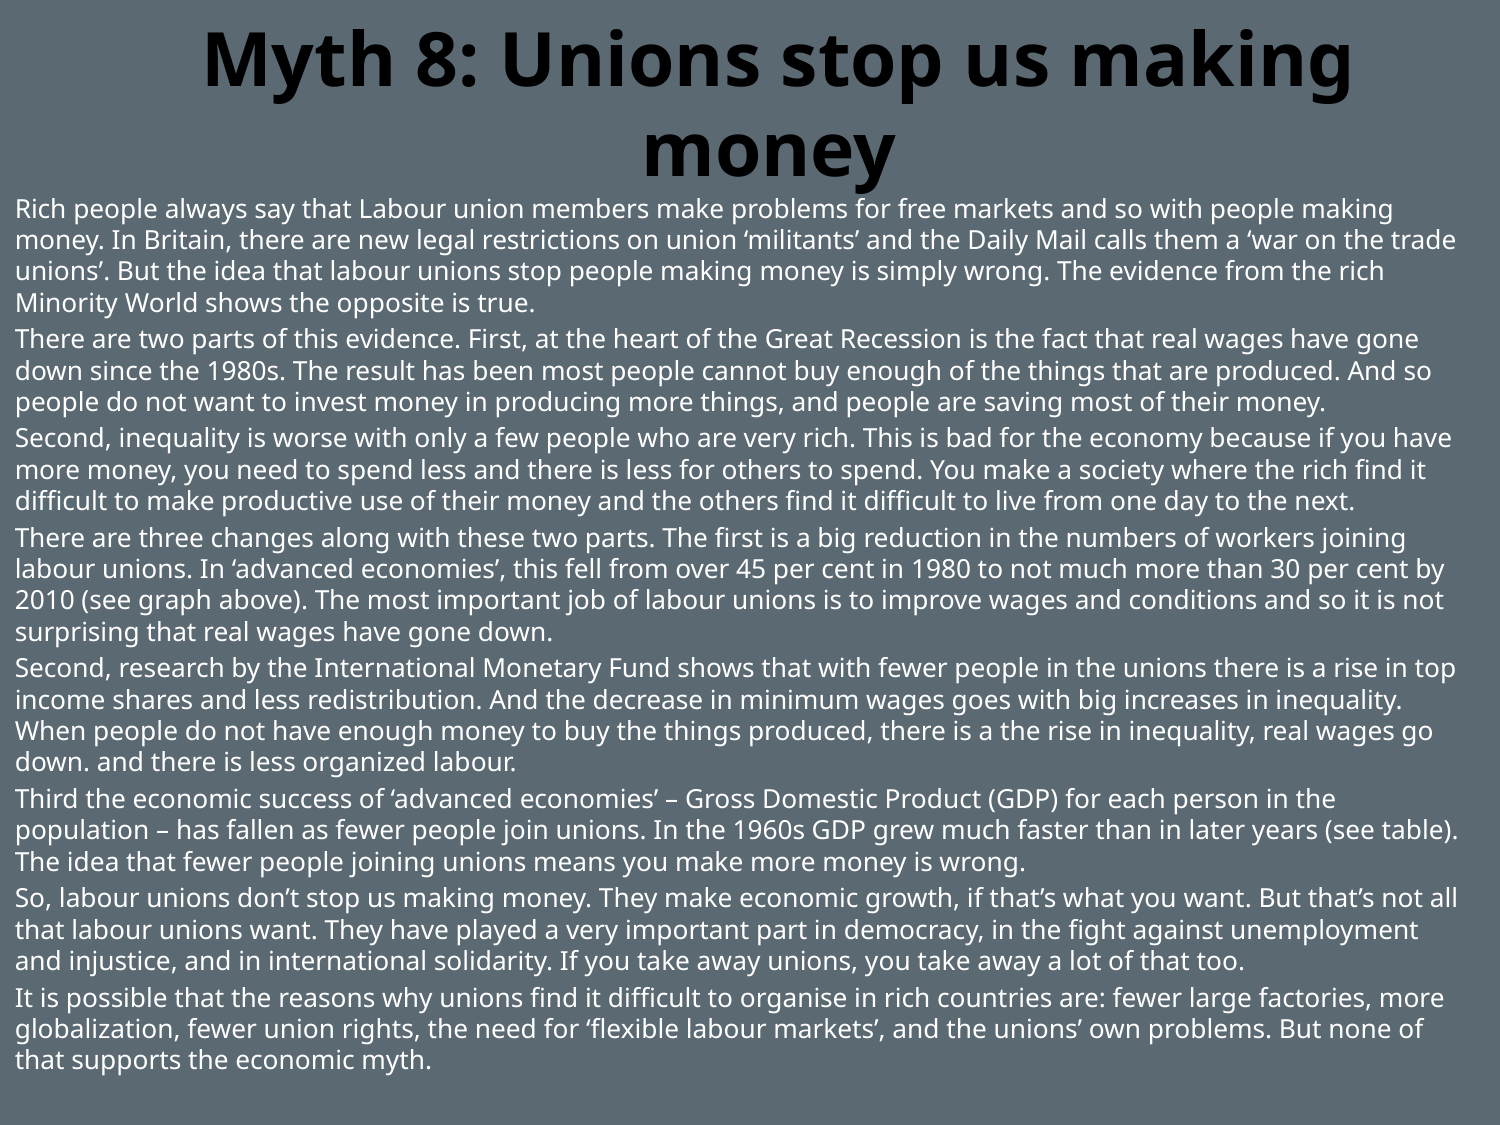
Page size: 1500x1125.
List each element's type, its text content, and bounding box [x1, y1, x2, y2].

title Myth 8: Unions stop us making money [75, 19, 1483, 184]
list Rich people always say that Labour union members make problems for free markets and so with people making money. In Britain, there are new legal restrictions on union ‘militants’ and the Daily Mail calls them a ‘war on the trade unions’. But the idea that labour unions stop people making money is simply wrong. The evidence from the rich Minority World shows the opposite is true. There are two parts of this evidence. First, at the heart of the Great Recession is the fact that real wages have gone down since the 1980s. The result has been most people cannot buy enough of the things that are produced. And so people do not want to invest money in producing more things, and people are saving most of their money. Second, inequality is worse with only a few people who are very rich. This is bad for the economy because if you have more money, you need to spend less and there is less for others to spend. You make a society where the rich find it difficult to make productive use of their money and the others find it difficult to live from one day to the next. There are three changes along with these two parts. The first is a big reduction in the numbers of workers joining labour unions. In ‘advanced economies’, this fell from over 45 per cent in 1980 to not much more than 30 per cent by 2010 (see graph above). The most important job of labour unions is to improve wages and conditions and so it is not surprising that real wages have gone down. Second, research by the International Monetary Fund shows that with fewer people in the unions there is a rise in top income shares and less redistribution. And the decrease in minimum wages goes with big increases in inequality. When people do not have enough money to buy the things produced, there is a the rise in inequality, real wages go down. and there is less organized labour. Third the economic success of ‘advanced economies’ – Gross Domestic Product (GDP) for each person in the population – has fallen as fewer people join unions. In the 1960s GDP grew much faster than in later years (see table). The idea that fewer people joining unions means you make more money is wrong. So, labour unions don’t stop us making money. They make economic growth, if that’s what you want. But that’s not all that labour unions want. They have played a very important part in democracy, in the fight against unemployment and injustice, and in international solidarity. If you take away unions, you take away a lot of that too. It is possible that the reasons why unions find it difficult to organise in rich countries are: fewer large factories, more globalization, fewer union rights, the need for ‘flexible labour markets’, and the unions’ own problems. But none of that supports the economic myth. [0, 184, 1483, 1125]
